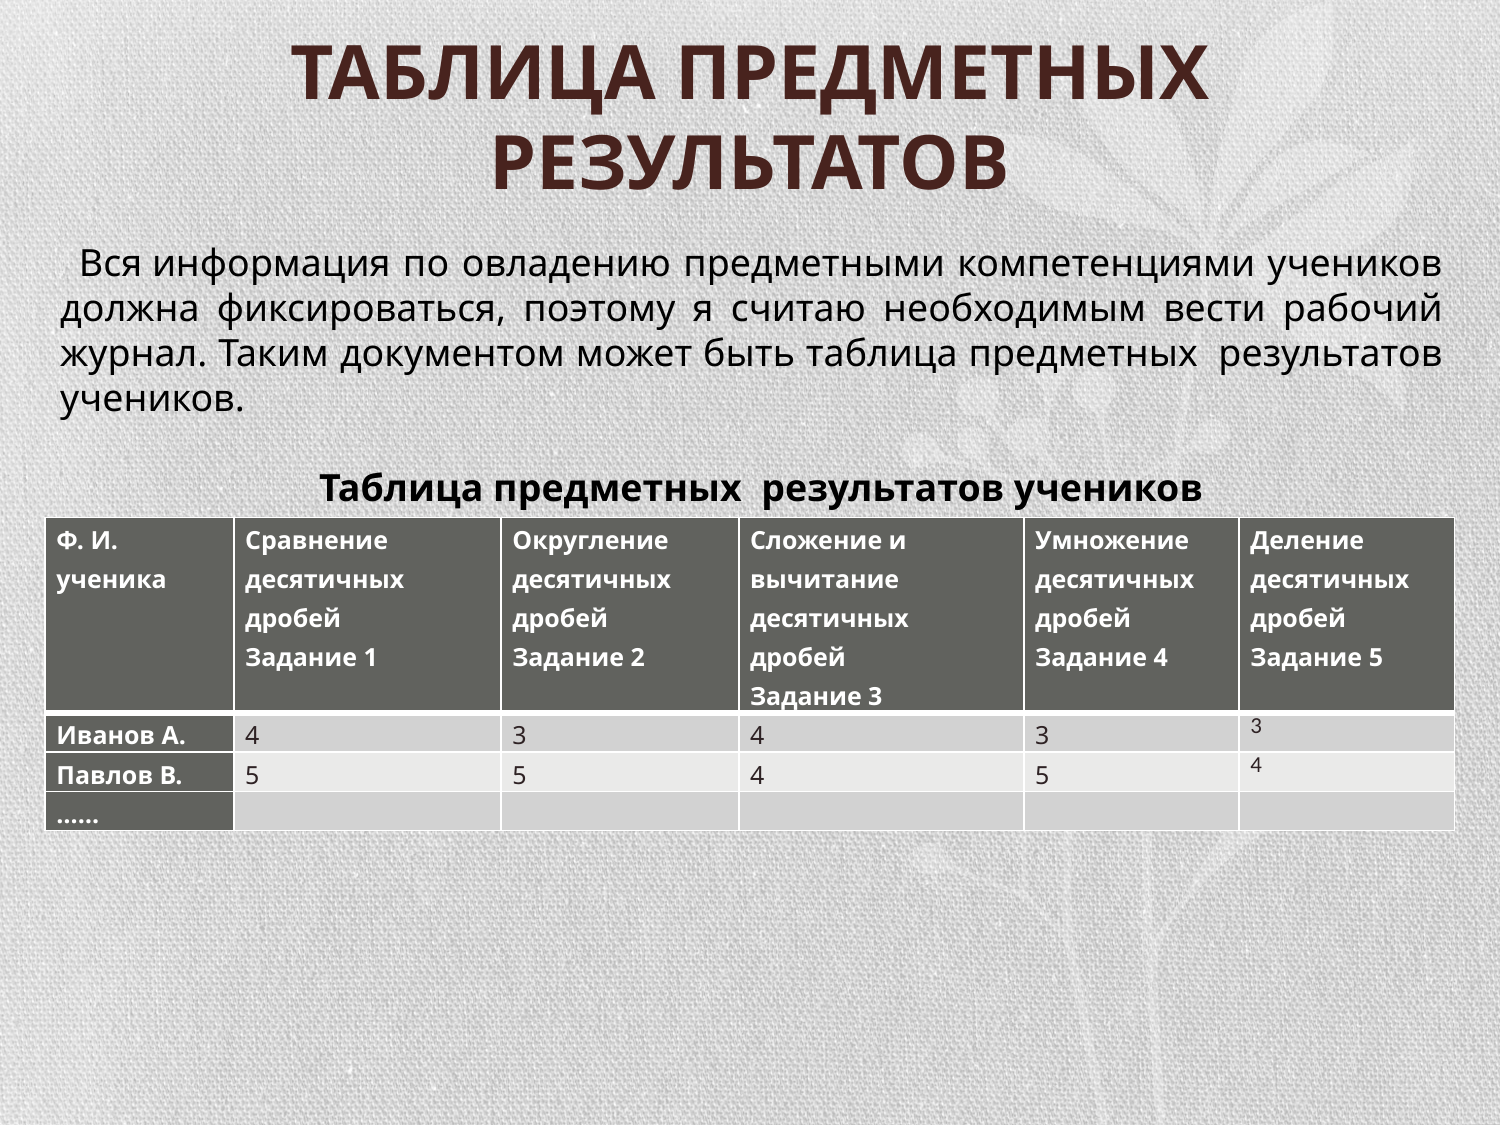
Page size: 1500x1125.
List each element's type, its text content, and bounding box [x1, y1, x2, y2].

table_cell 3 [1025, 716, 1238, 751]
table_header Деление десятичных дробей Задание 5 [1240, 518, 1454, 710]
table_header Умножение десятичных дробей Задание 4 [1025, 518, 1238, 710]
table_cell 3 [1240, 716, 1454, 751]
table_cell Павлов В. [46, 753, 233, 791]
table_cell [1025, 792, 1238, 830]
table_cell [235, 792, 500, 830]
table_cell …… [46, 792, 233, 830]
table_cell 5 [235, 753, 500, 791]
table_cell 5 [1025, 753, 1238, 791]
table_header Ф. И. ученика [46, 518, 233, 710]
table_cell [502, 792, 738, 830]
table_cell Иванов А. [46, 716, 233, 751]
table_header Округление десятичных дробей Задание 2 [502, 518, 738, 710]
table_cell [1240, 792, 1454, 830]
table_header Сложение и вычитание десятичных дробей Задание 3 [740, 518, 1023, 710]
table_cell 3 [502, 716, 738, 751]
table_cell 4 [235, 716, 500, 751]
table_cell 5 [502, 753, 738, 791]
table_header Сравнение десятичных дробей Задание 1 [235, 518, 500, 710]
table_cell 4 [1240, 753, 1454, 791]
text_box Вся информация по овладению предметными компетенциями учеников должна фиксироваться, поэтому я считаю необходимым вести рабочий журнал. Таким документом может быть таблица предметных результатов учеников. Таблица предметных результатов учеников [45, 231, 1459, 517]
table_cell 4 [740, 716, 1023, 751]
table_cell 4 [740, 753, 1023, 791]
table_cell [740, 792, 1023, 830]
title ТАБЛИЦА ПРЕДМЕТНЫХ РЕЗУЛЬТАТОВ [45, 37, 1455, 213]
